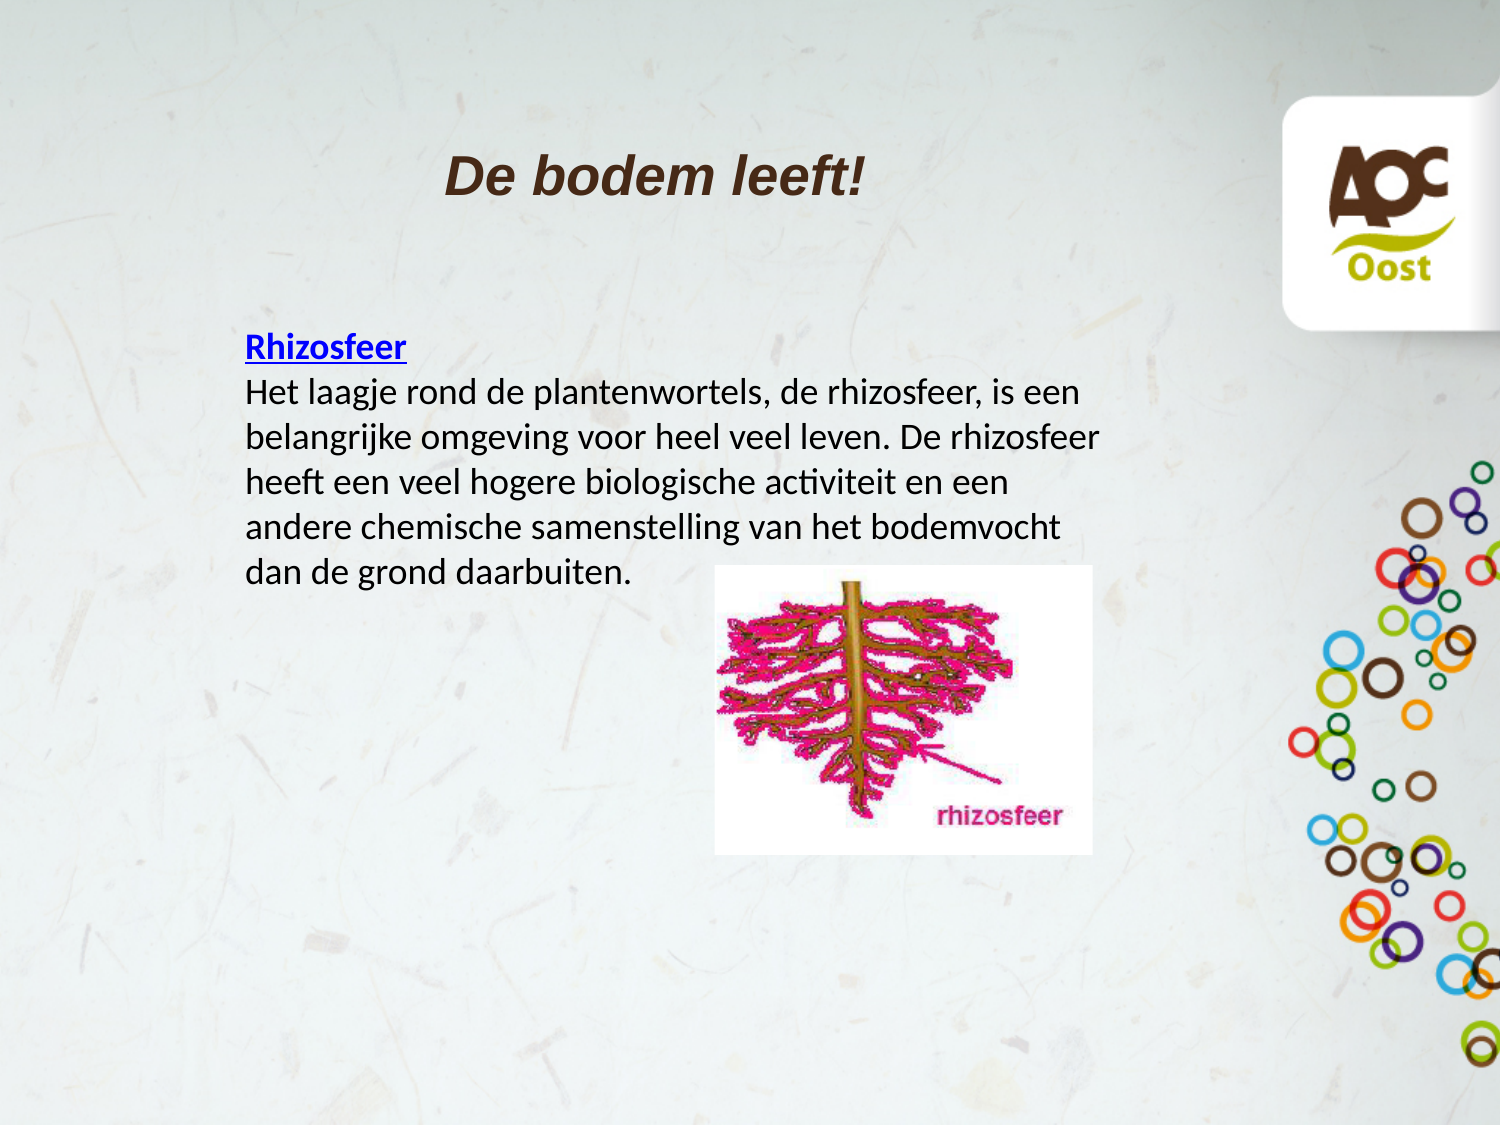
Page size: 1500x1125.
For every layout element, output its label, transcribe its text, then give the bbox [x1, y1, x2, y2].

title De bodem leeft! [112, 101, 1199, 244]
subtitle [64, 349, 1235, 882]
text_box Rhizosfeer Het laagje rond de plantenwortels, de rhizosfeer, is een belangrijke omgeving voor heel veel leven. De rhizosfeer heeft een veel hogere biologische activiteit en een andere chemische samenstelling van het bodemvocht dan de grond daarbuiten. [230, 314, 1128, 600]
picture [0, 0, 1500, 1125]
